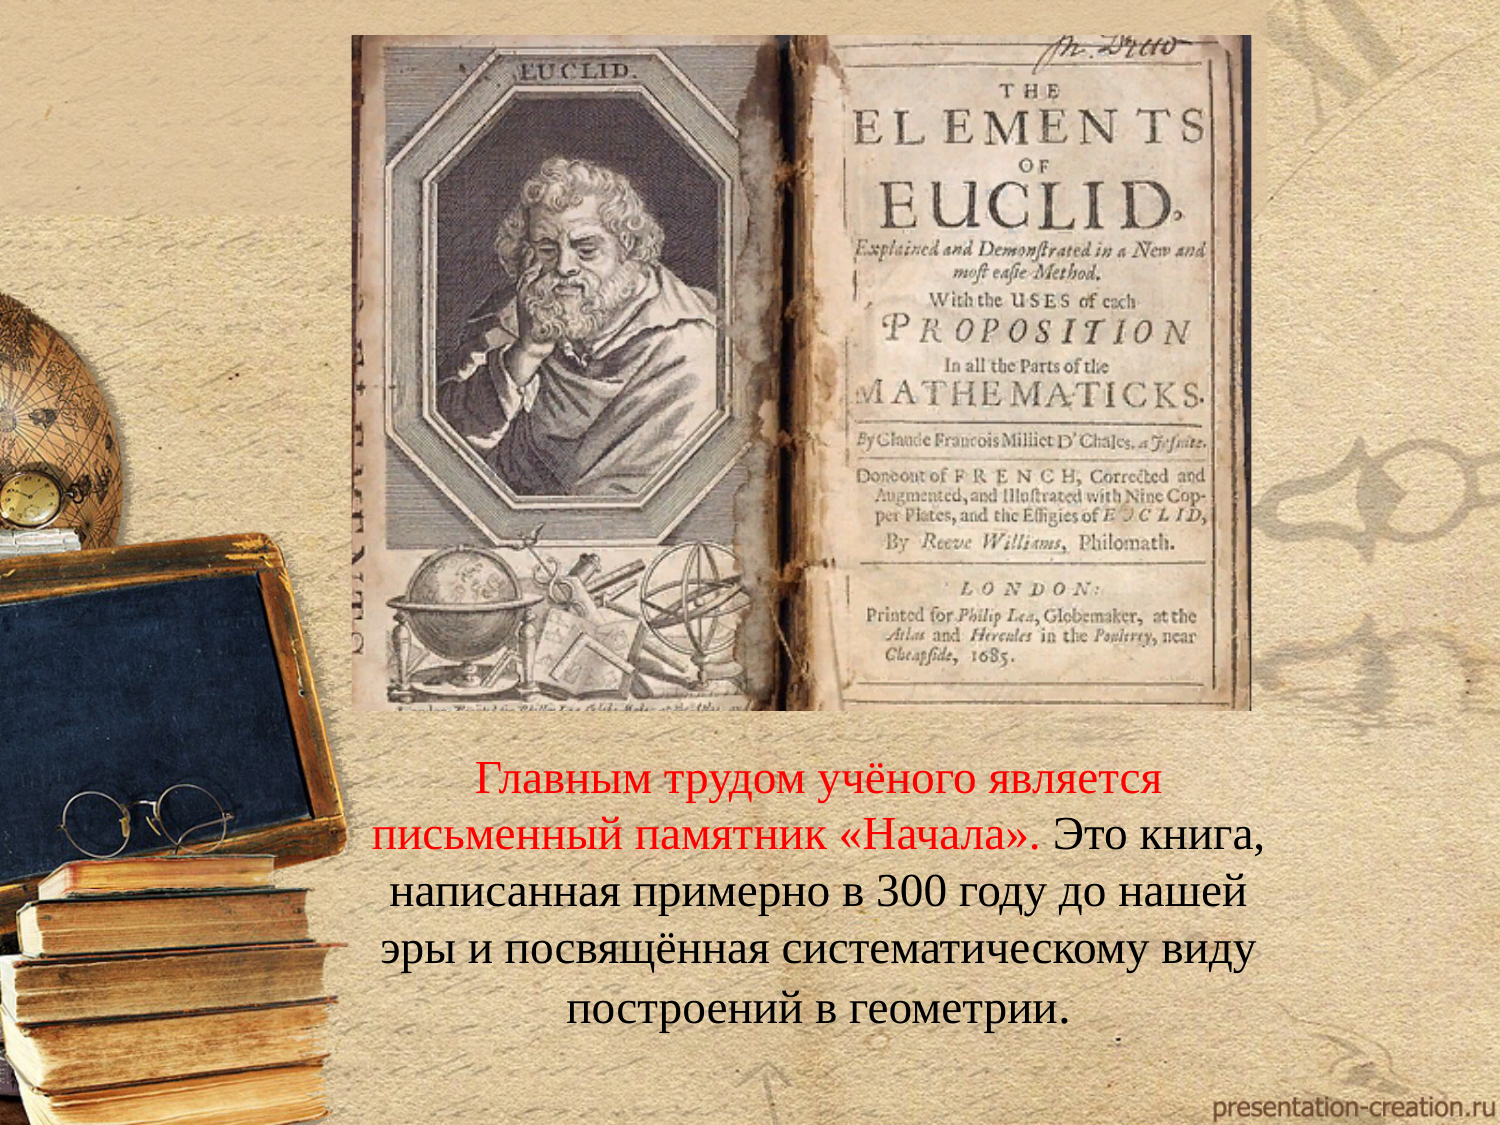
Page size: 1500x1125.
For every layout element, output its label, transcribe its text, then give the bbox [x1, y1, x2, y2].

list Главным трудом учёного является письменный памятник «Начала». Это книга, написанная примерно в 300 году до нашей эры и посвящённая систематическому виду построений в геометрии. [348, 738, 1289, 1090]
picture [0, 0, 1500, 1125]
